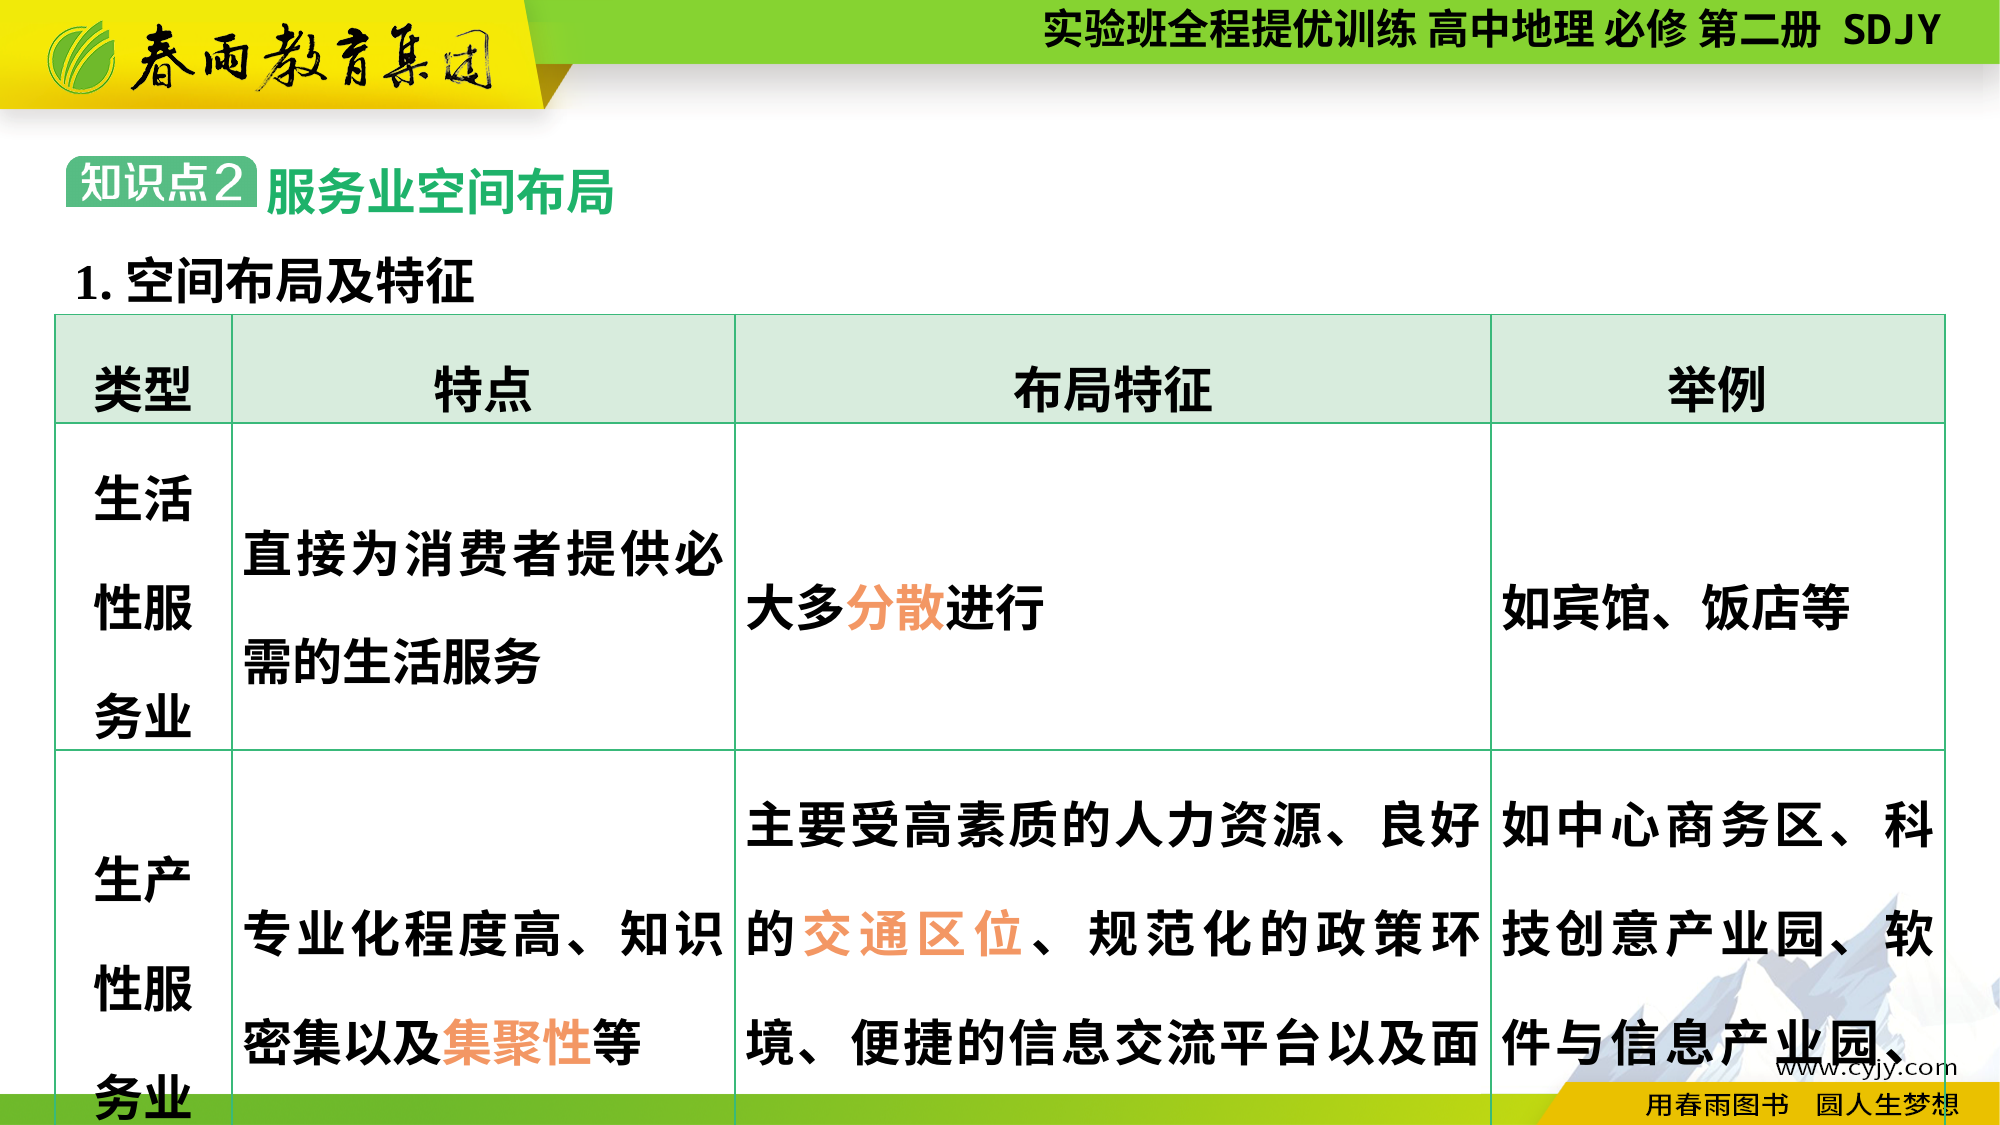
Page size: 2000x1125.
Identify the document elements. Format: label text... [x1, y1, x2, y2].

table_cell 生活 性服 务业 [56, 424, 231, 749]
table_cell 如宾馆、饭店等 [1492, 424, 1944, 749]
table_cell 专业化程度高、知识密集以及集聚性等 [233, 751, 734, 1125]
table_cell 大多分散进行 [736, 424, 1490, 749]
list 服务业空间布局 1.空间布局及特征 [59, 122, 1944, 314]
table_cell 直接为消费者提供必需的生活服务 [233, 424, 734, 749]
table_header 类型 [56, 315, 231, 422]
table_header 举例 [1492, 315, 1944, 422]
picture [66, 156, 257, 207]
table_header 布局特征 [736, 315, 1490, 422]
picture [0, 0, 2000, 1125]
table_cell 如中心商务区、科技创意产业园、软件与信息产业园、现代物流园等 [1492, 751, 1944, 1125]
table_header 特点 [233, 315, 734, 422]
table_cell 主要受高素质的人力资源、良好的交通区位、规范化的政策环境、便捷的信息交流平台以及面向国内外的开放市场等因素影响 [736, 751, 1490, 1125]
table_cell 生产 性服 务业 [56, 751, 231, 1125]
